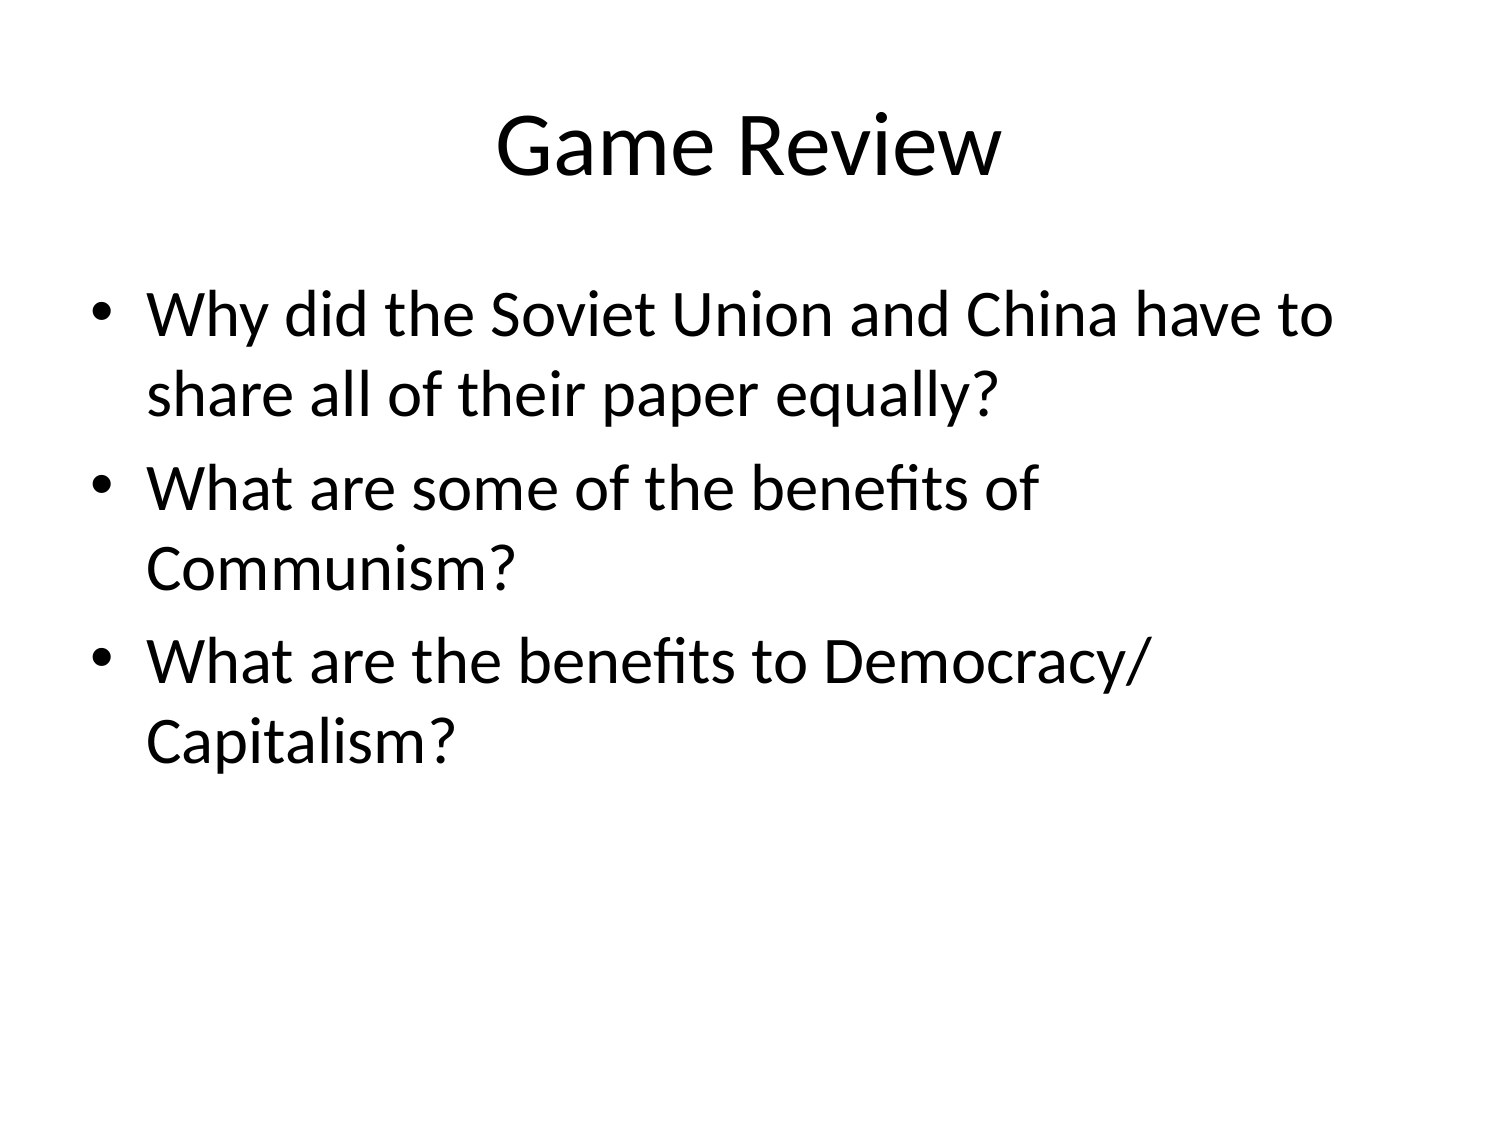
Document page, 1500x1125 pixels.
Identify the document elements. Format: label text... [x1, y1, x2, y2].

list Why did the Soviet Union and China have to share all of their paper equally? What are some of the benefits of Communism? What are the benefits to Democracy/ Capitalism? [75, 262, 1425, 1005]
title Game Review [75, 45, 1425, 233]
